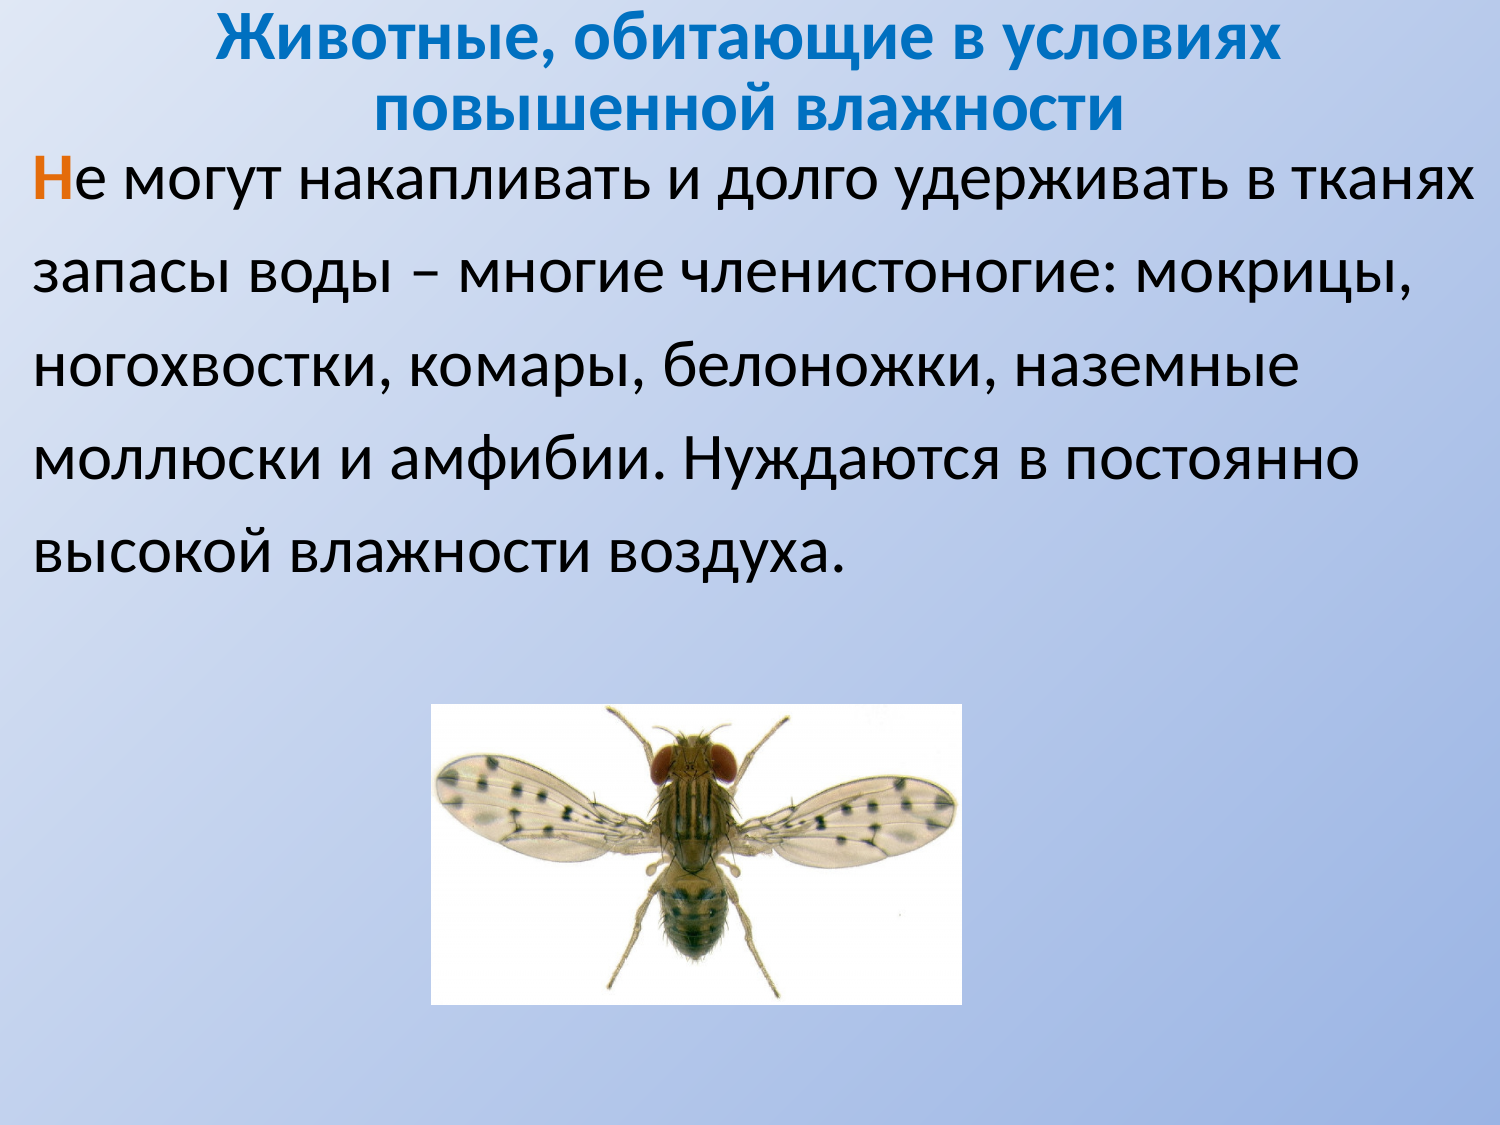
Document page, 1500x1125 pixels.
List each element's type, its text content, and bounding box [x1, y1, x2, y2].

picture [430, 703, 962, 1005]
title Животные, обитающие в условиях повышенной влажности [0, 0, 1500, 172]
list Не могут накапливать и долго удерживать в тканях запасы воды – многие членистоногие: мокрицы, ногохвостки, комары, белоножки, наземные моллюски и амфибии. Нуждаются в постоянно высокой влажности воздуха. [17, 125, 1500, 868]
